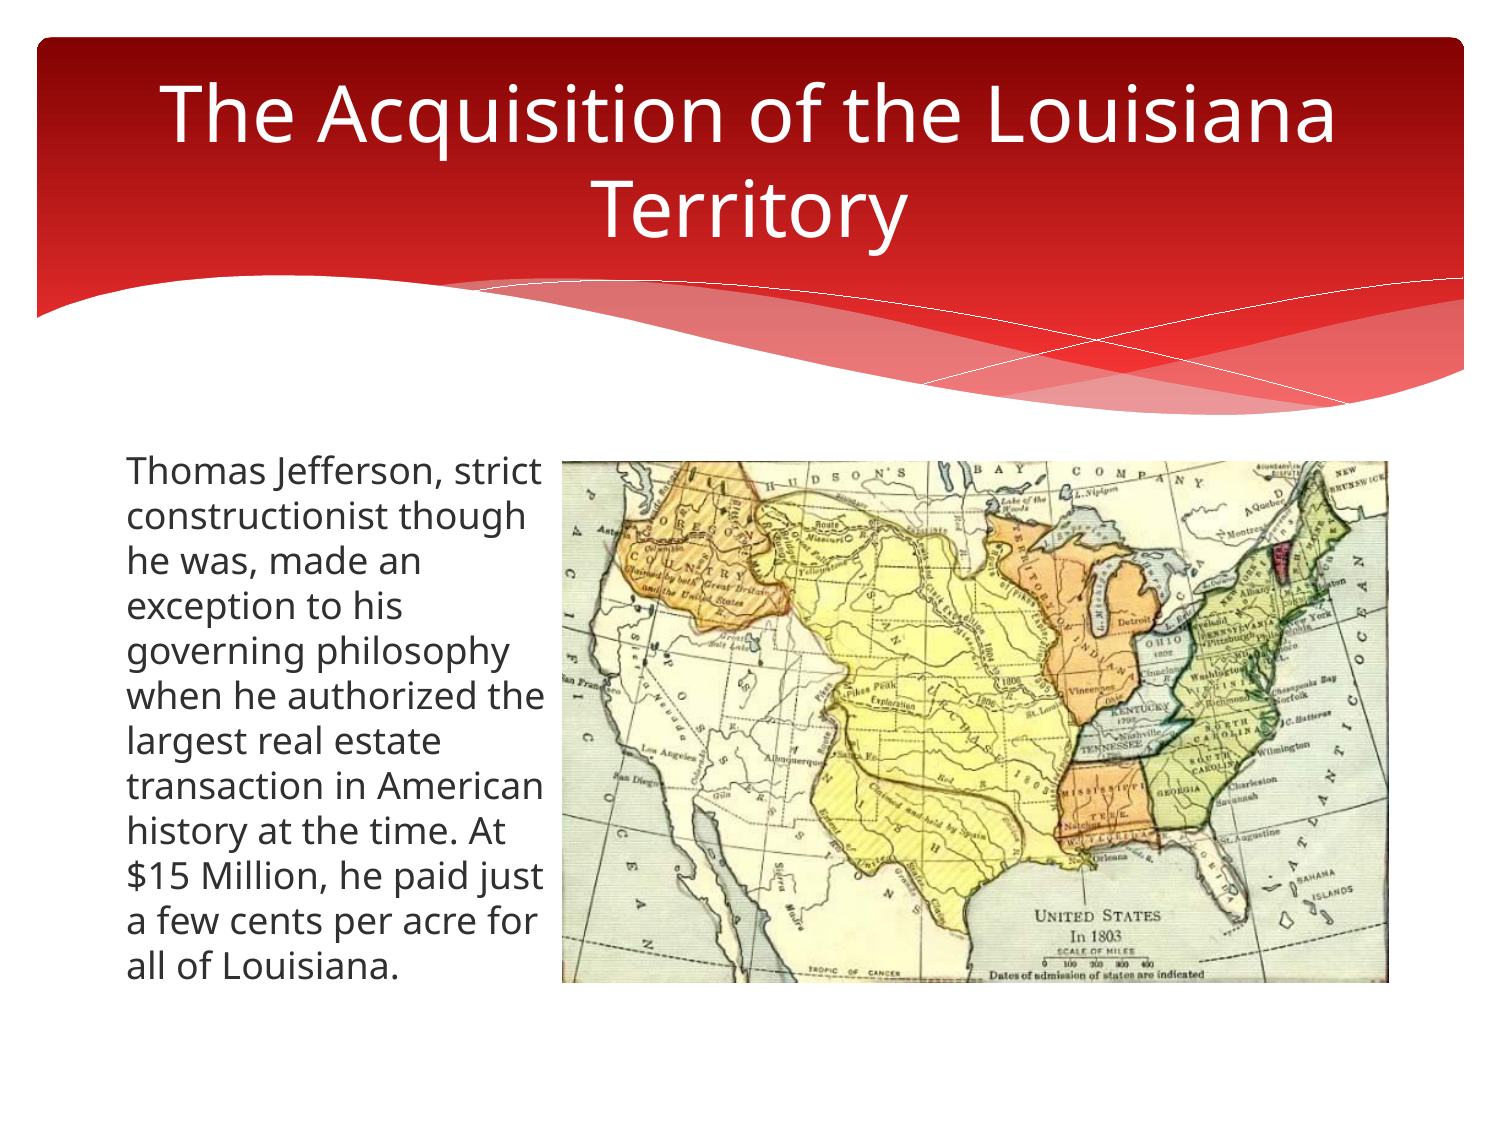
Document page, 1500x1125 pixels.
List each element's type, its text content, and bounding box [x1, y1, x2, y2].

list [562, 461, 1390, 984]
list Thomas Jefferson, strict constructionist though he was, made an exception to his governing philosophy when he authorized the largest real estate transaction in American history at the time. At $15 Million, he paid just a few cents per acre for all of Louisiana. [111, 439, 563, 1005]
title The Acquisition of the Louisiana Territory [75, 55, 1425, 261]
